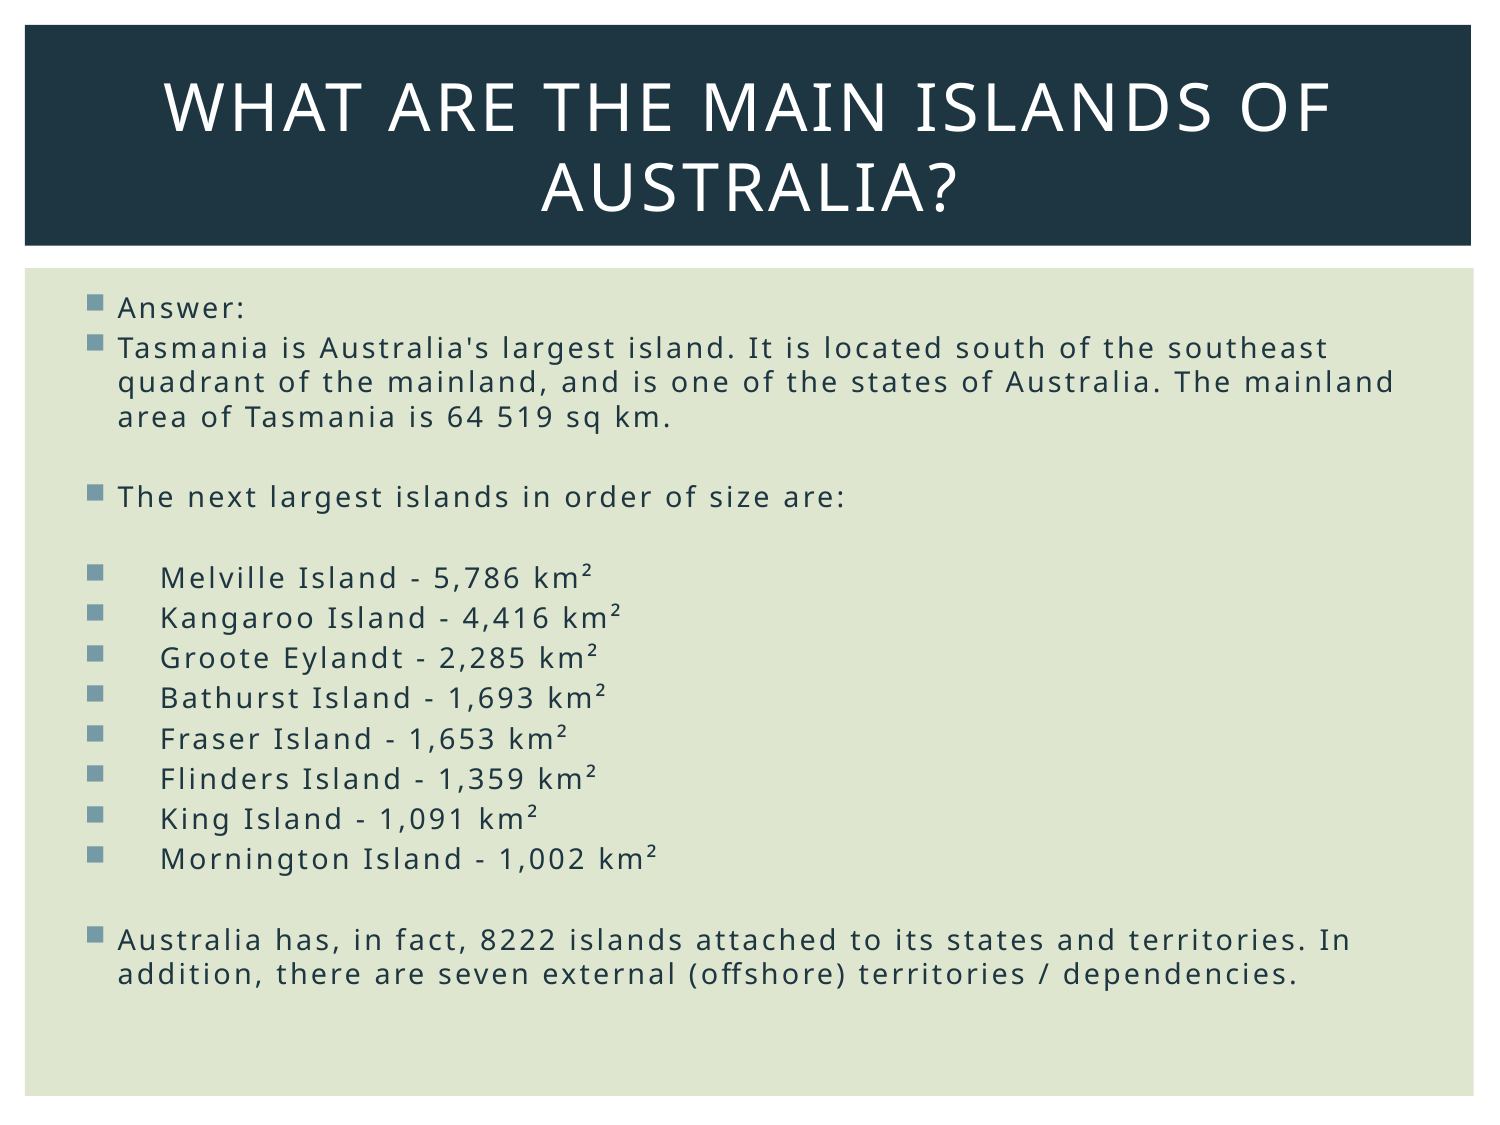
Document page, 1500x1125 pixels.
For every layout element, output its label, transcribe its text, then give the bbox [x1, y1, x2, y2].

list Answer: Tasmania is Australia's largest island. It is located south of the southeast quadrant of the mainland, and is one of the states of Australia. The mainland area of Tasmania is 64 519 sq km. The next largest islands in order of size are: Melville Island - 5,786 km² Kangaroo Island - 4,416 km² Groote Eylandt - 2,285 km² Bathurst Island - 1,693 km² Fraser Island - 1,653 km² Flinders Island - 1,359 km² King Island - 1,091 km² Mornington Island - 1,002 km² Australia has, in fact, 8222 islands attached to its states and territories. In addition, there are seven external (offshore) territories / dependencies. [62, 281, 1442, 1005]
title What are the main islands of Australia? [62, 58, 1438, 232]
